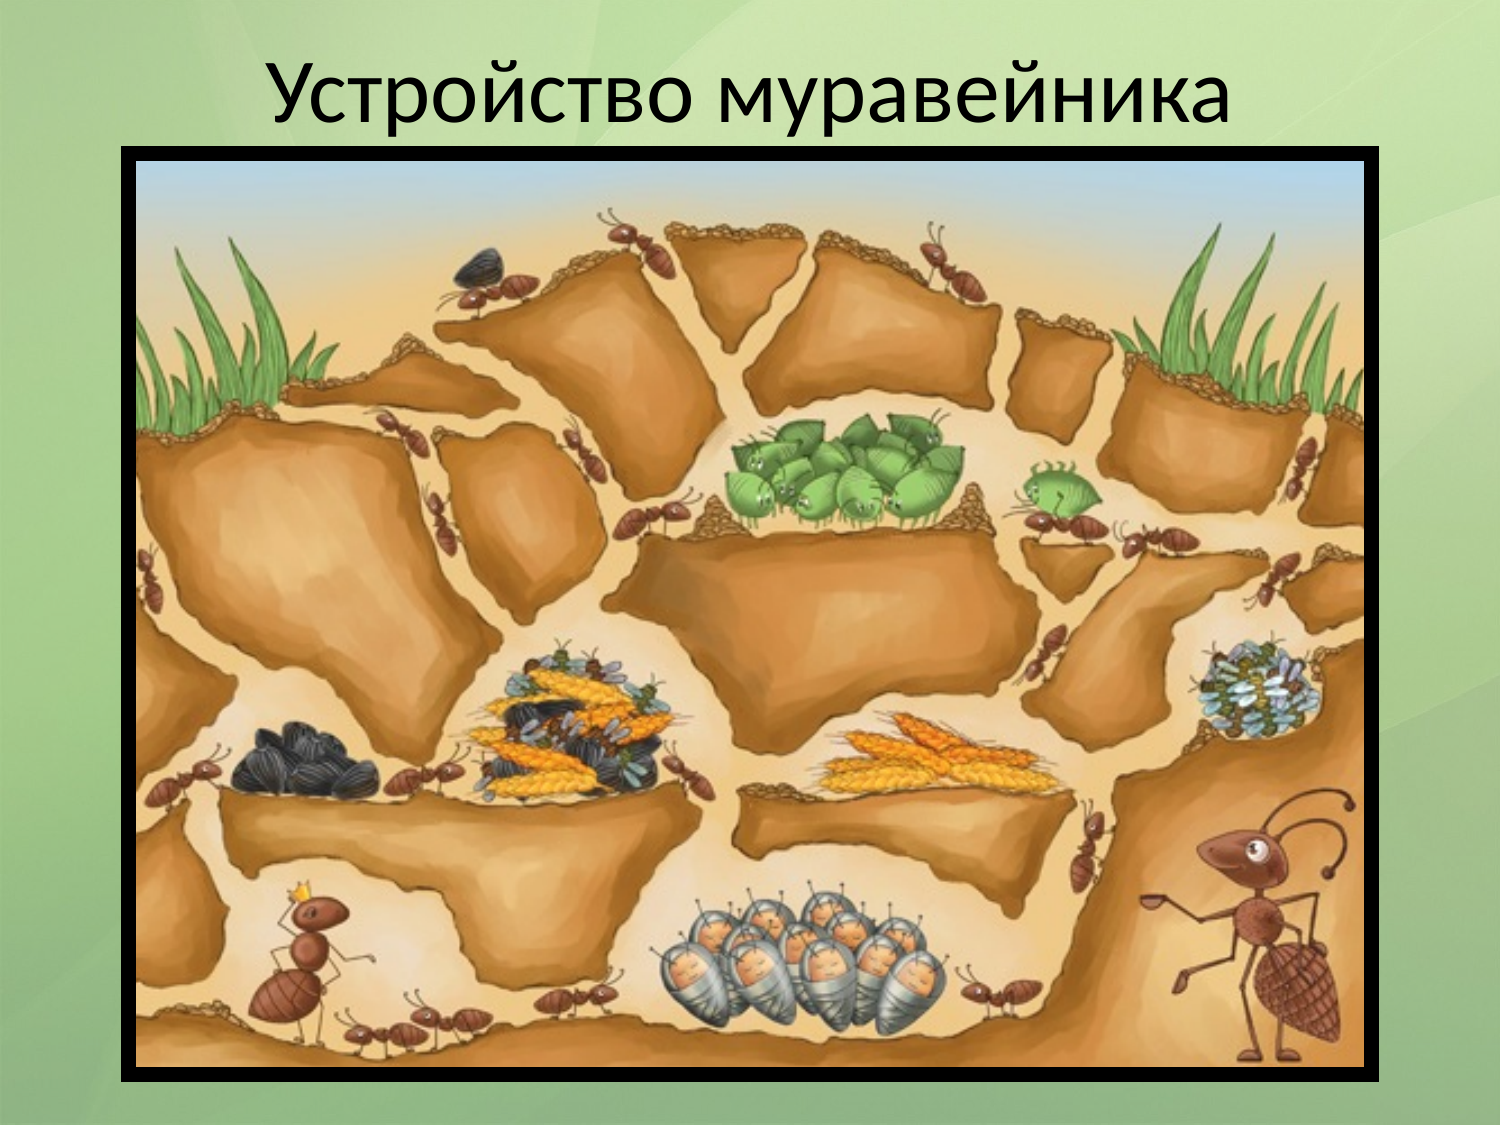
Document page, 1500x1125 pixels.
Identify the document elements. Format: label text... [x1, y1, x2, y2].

title Устройство муравейника [75, 0, 1425, 173]
picture [135, 160, 1365, 1068]
